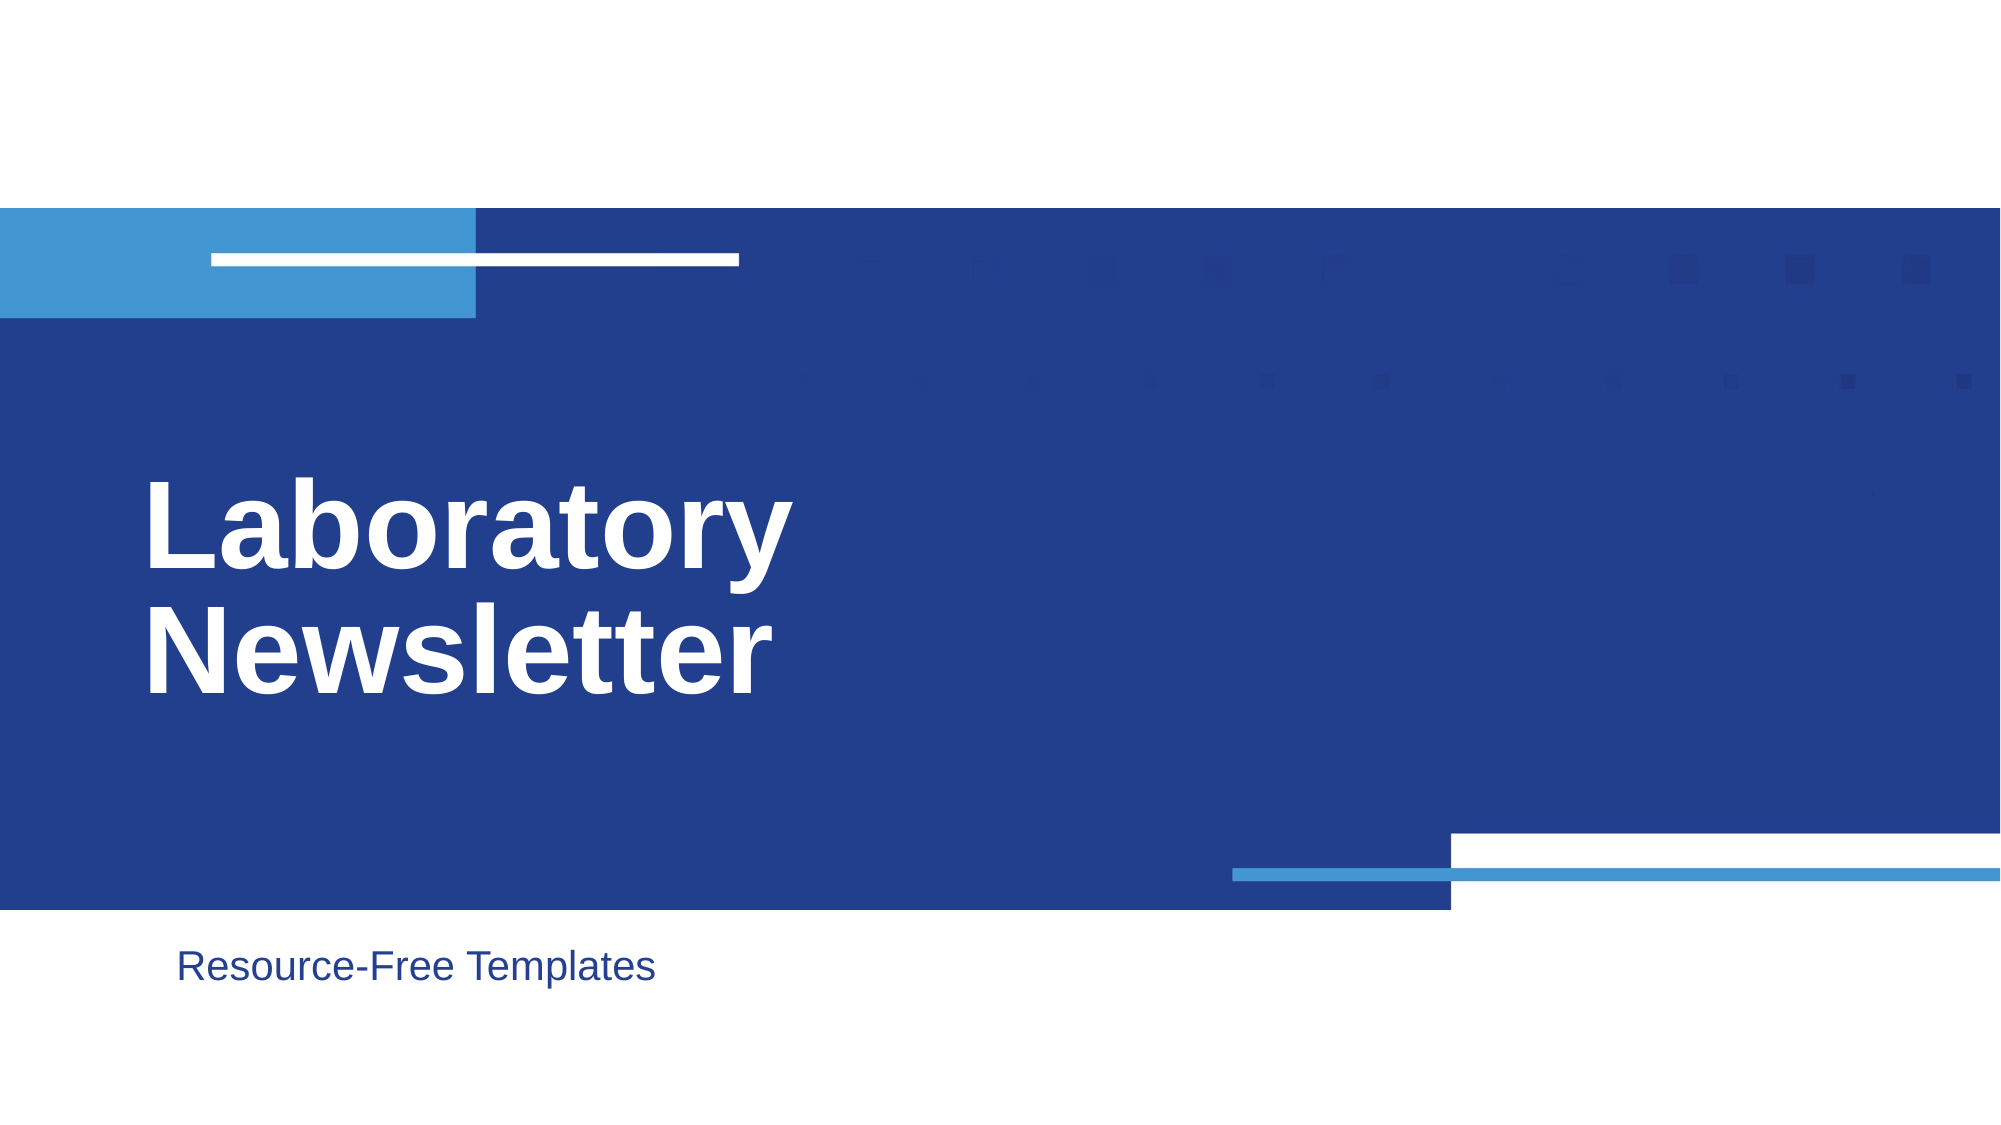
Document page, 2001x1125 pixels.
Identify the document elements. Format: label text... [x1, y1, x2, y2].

picture [0, 208, 2001, 910]
subtitle Resource-Free Templates [143, 939, 1644, 1104]
title Laboratory Newsletter [127, 320, 1420, 867]
